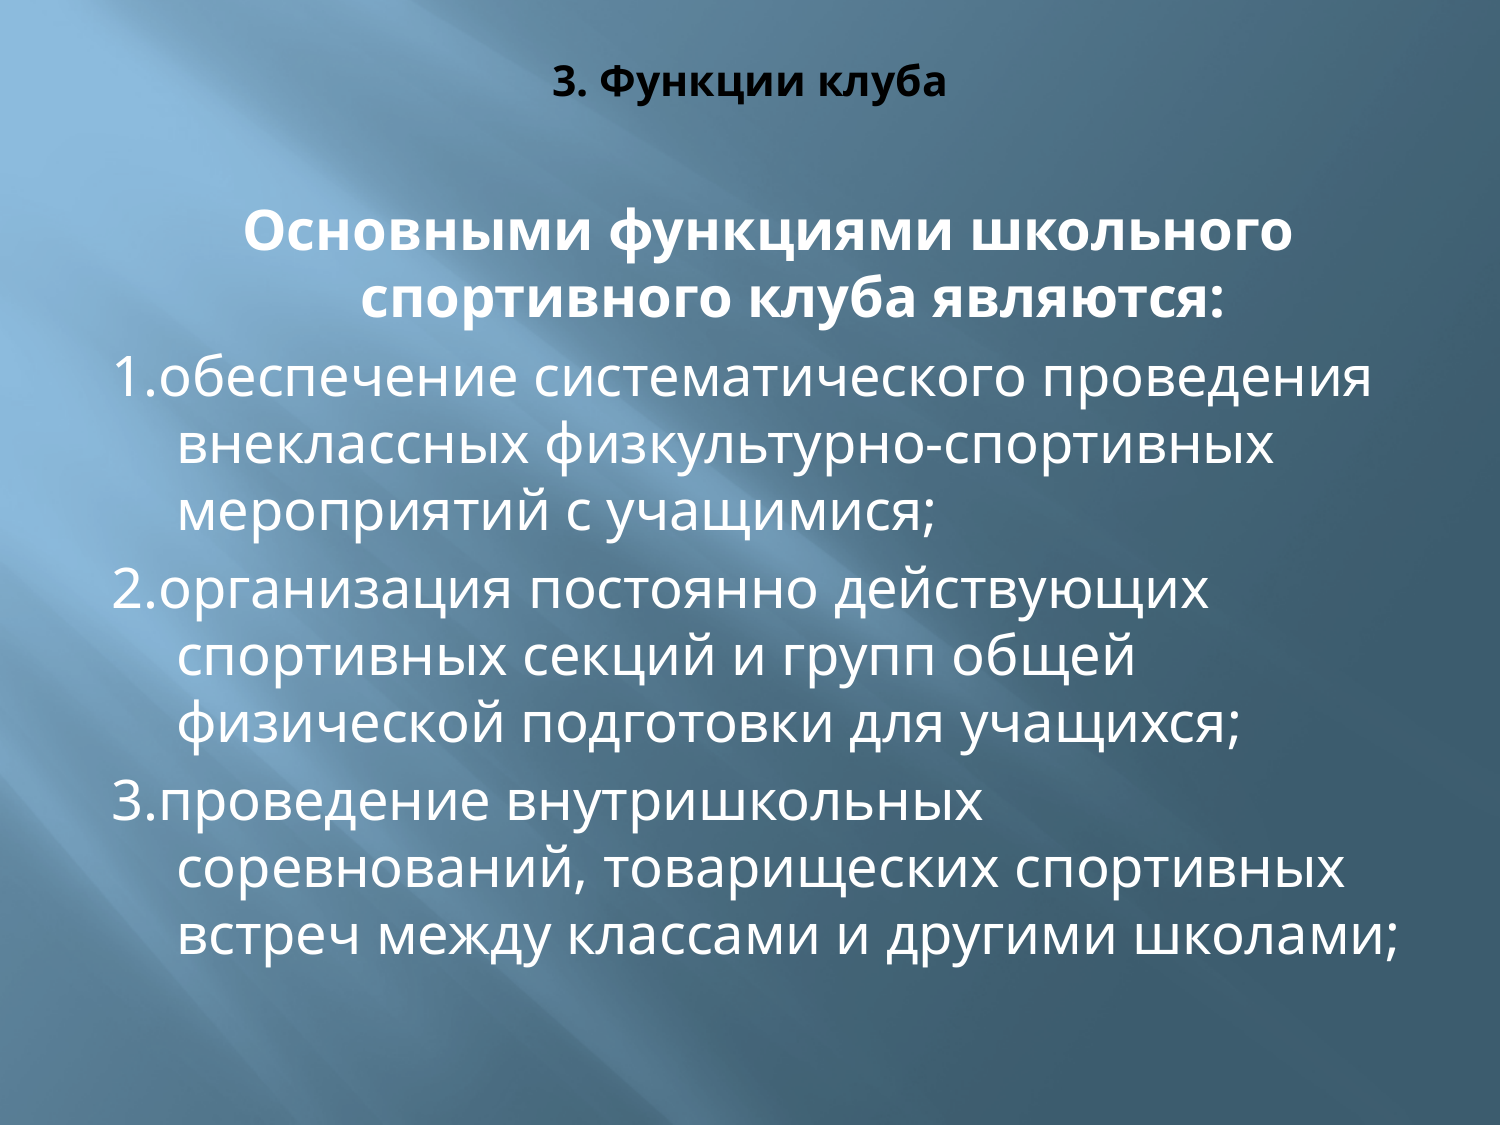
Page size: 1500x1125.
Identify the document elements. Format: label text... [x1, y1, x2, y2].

list Основными функциями школьного спортивного клуба являются: 1.обеспечение систематического проведения внеклассных физкультурно-спортивных мероприятий с учащимися; 2.организация постоянно действующих спортивных секций и групп общей физической подготовки для учащихся; 3.проведение внутришкольных соревнований, товарищеских спортивных встреч между классами и другими школами; [75, 187, 1425, 1035]
title 3. Функции клуба [75, 45, 1425, 164]
